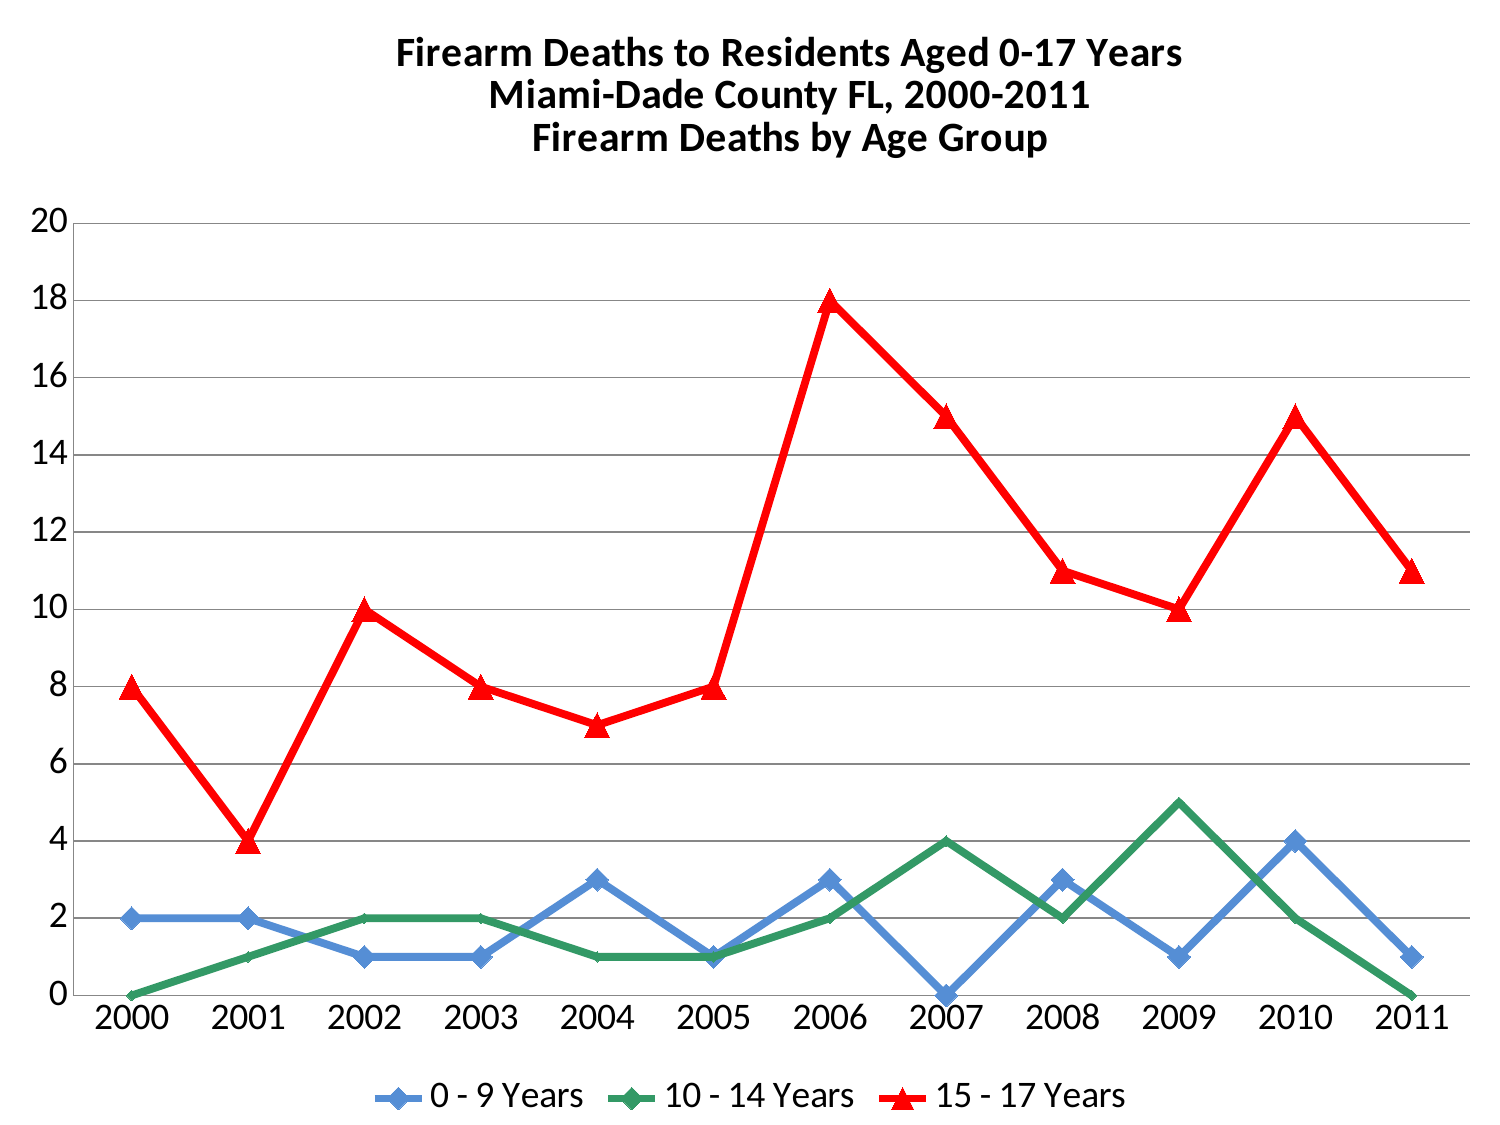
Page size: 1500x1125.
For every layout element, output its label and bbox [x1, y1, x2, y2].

chart [0, 0, 1500, 1125]
